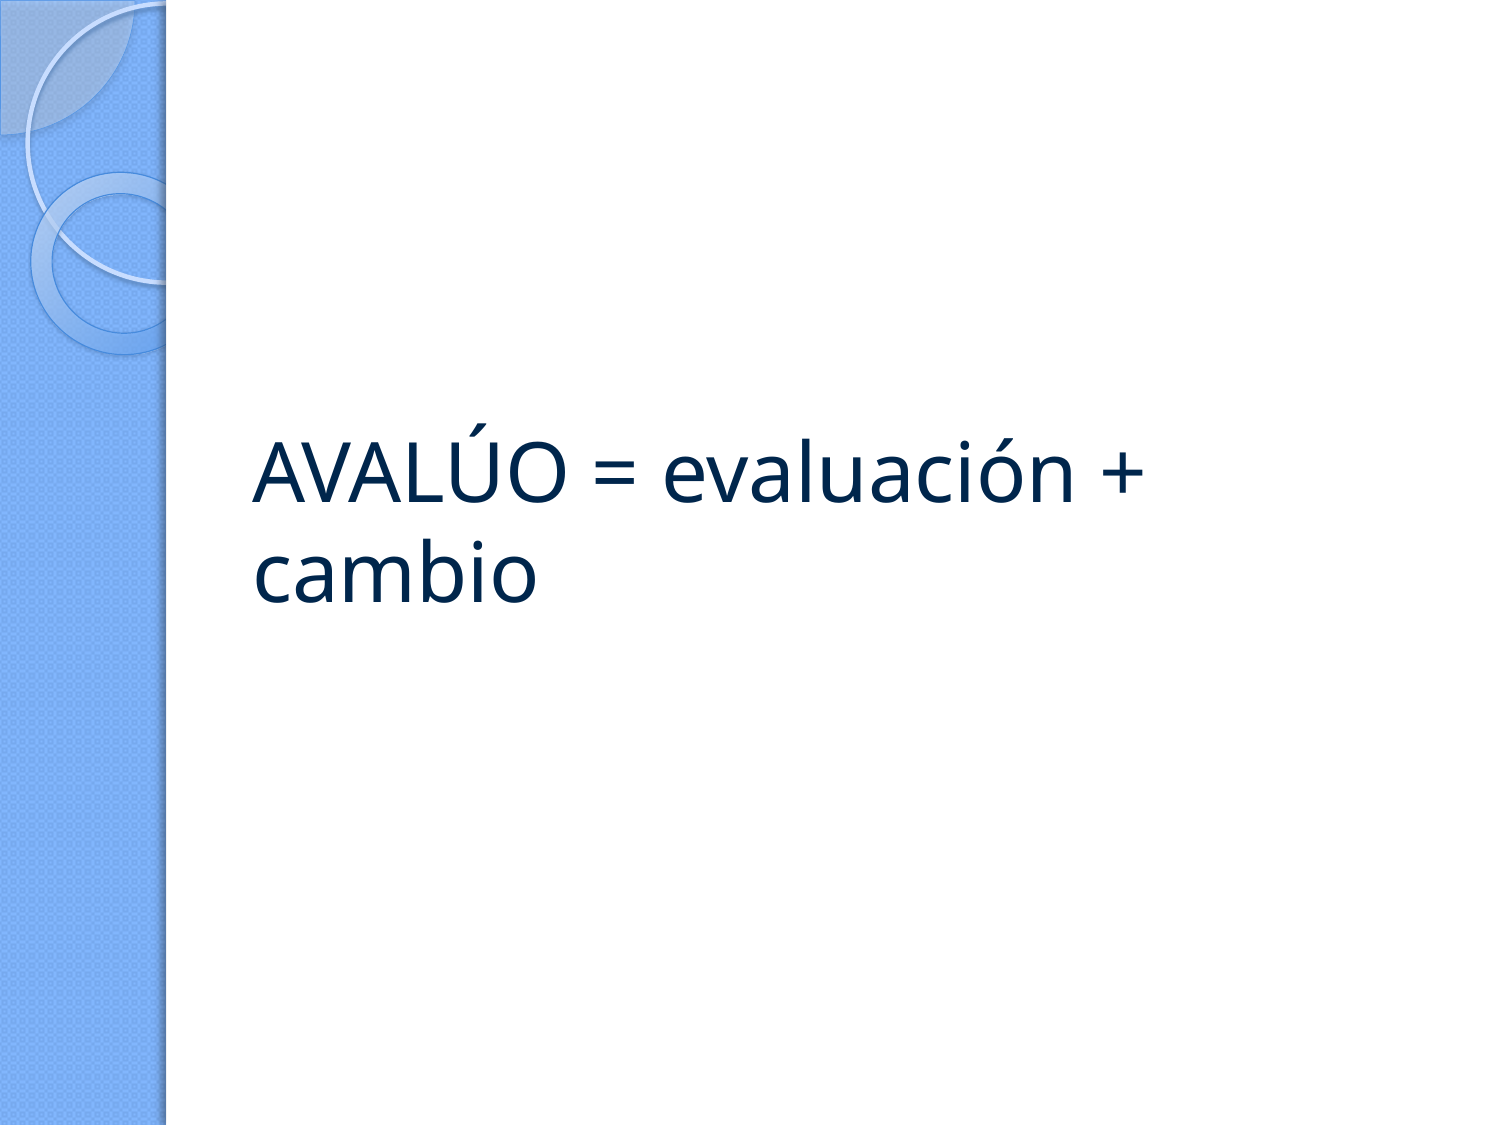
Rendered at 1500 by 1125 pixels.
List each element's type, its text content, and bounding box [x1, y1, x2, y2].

title AVALÚO = evaluación + cambio [237, 425, 1425, 613]
